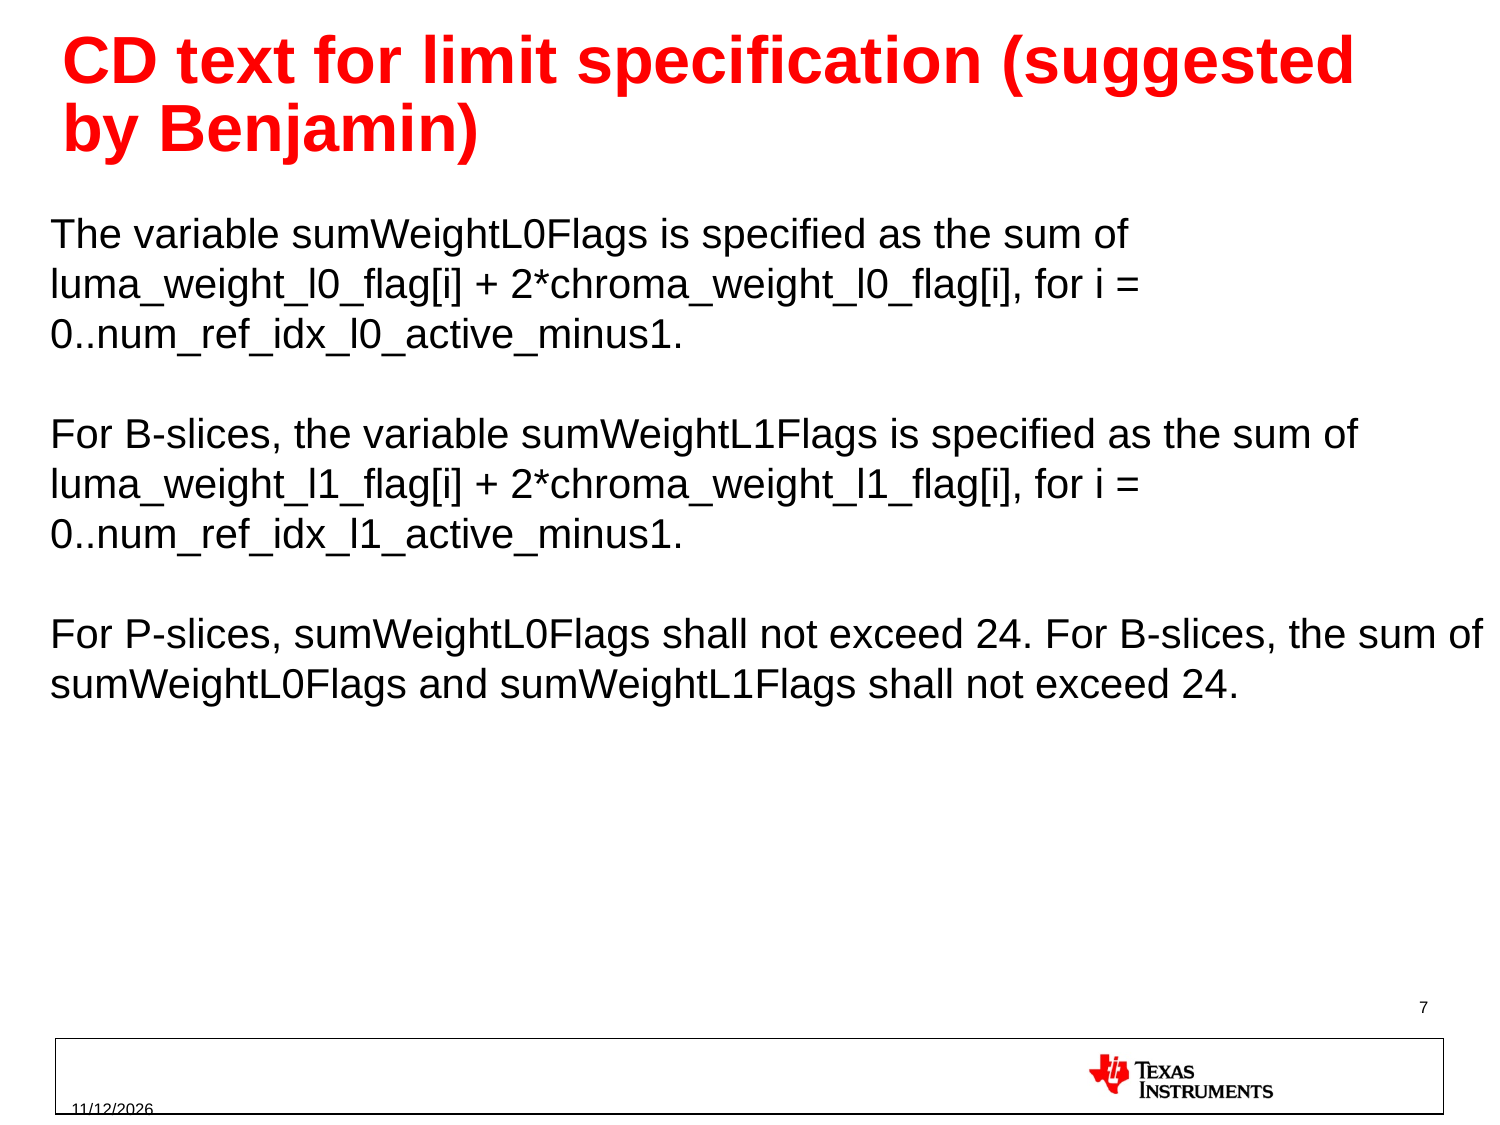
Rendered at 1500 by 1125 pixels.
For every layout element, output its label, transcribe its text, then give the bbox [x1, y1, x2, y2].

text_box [674, 535, 826, 572]
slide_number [56, 1090, 407, 1125]
picture [1087, 1052, 1274, 1099]
title CD text for limit specification (suggested by Benjamin) [46, 29, 1435, 165]
text_box The variable sumWeightL0Flags is specified as the sum of luma_weight_l0_flag[i] + 2*chroma_weight_l0_flag[i], for i = 0..num_ref_idx_l0_active_minus1. For B-slices, the variable sumWeightL1Flags is specified as the sum of luma_weight_l1_flag[i] + 2*chroma_weight_l1_flag[i], for i = 0..num_ref_idx_l1_active_minus1. For P-slices, sumWeightL0Flags shall not exceed 24. For B-slices, the sum of sumWeightL0Flags and sumWeightL1Flags shall not exceed 24. [35, 199, 1500, 864]
slide_number 7 [1093, 988, 1444, 1024]
